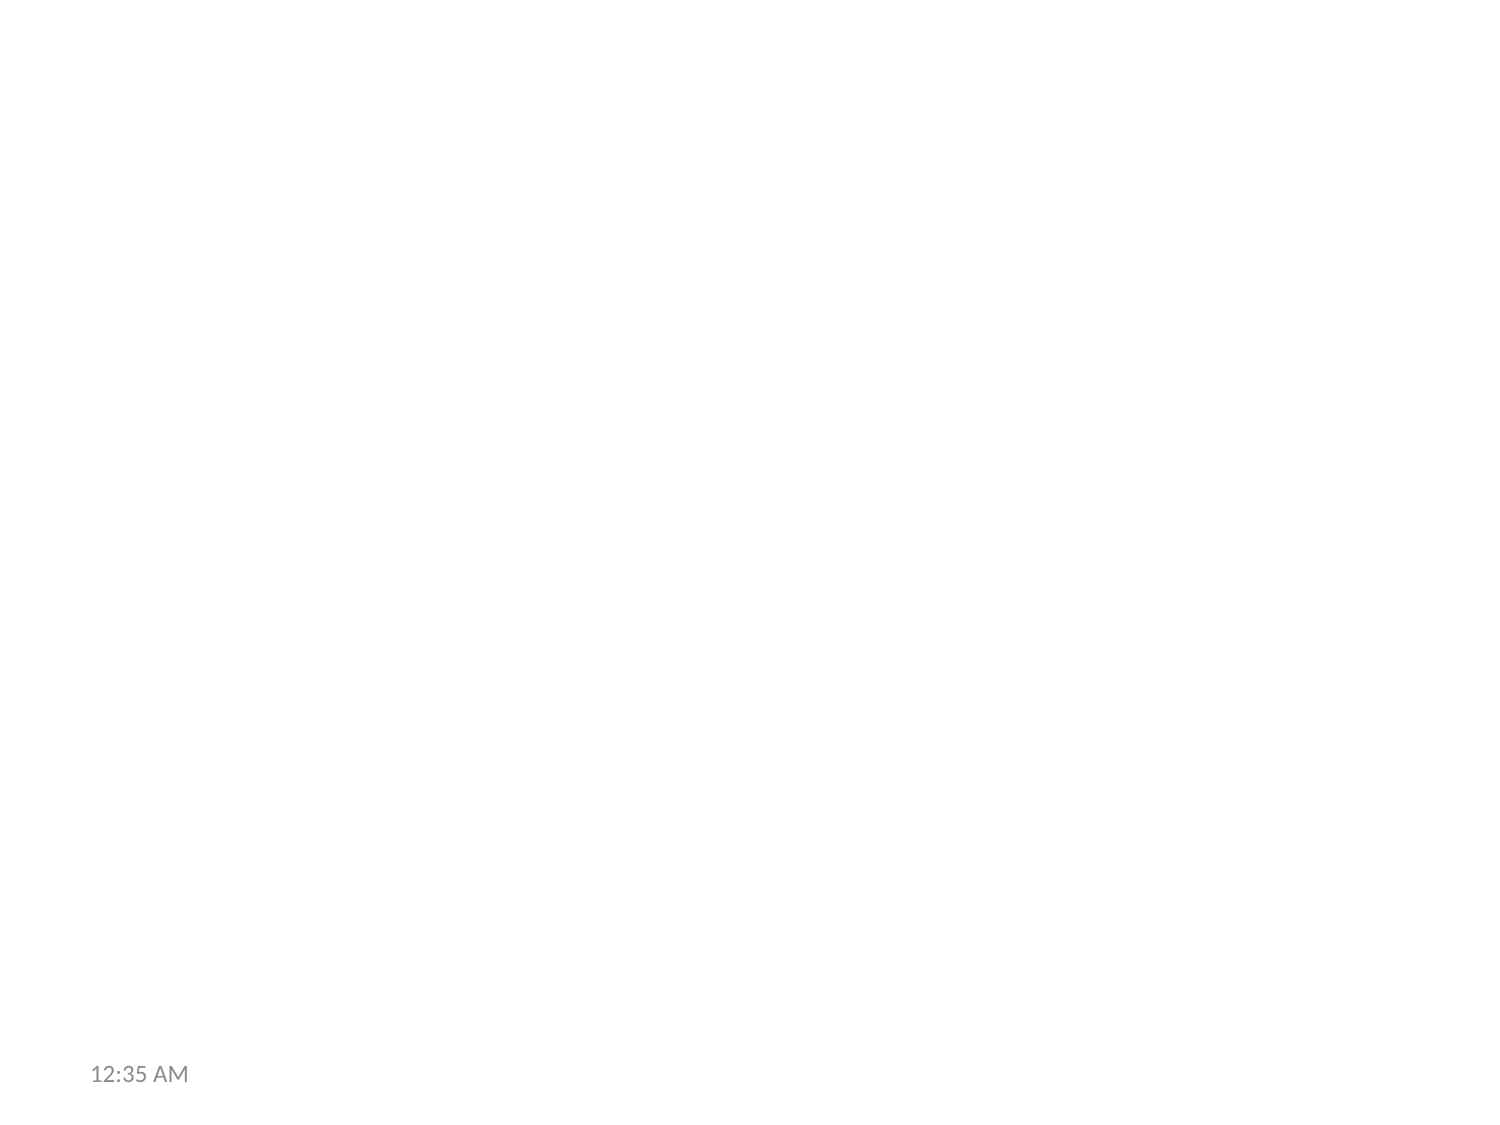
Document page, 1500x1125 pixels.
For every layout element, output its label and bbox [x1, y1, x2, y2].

slide_number [75, 1042, 425, 1103]
